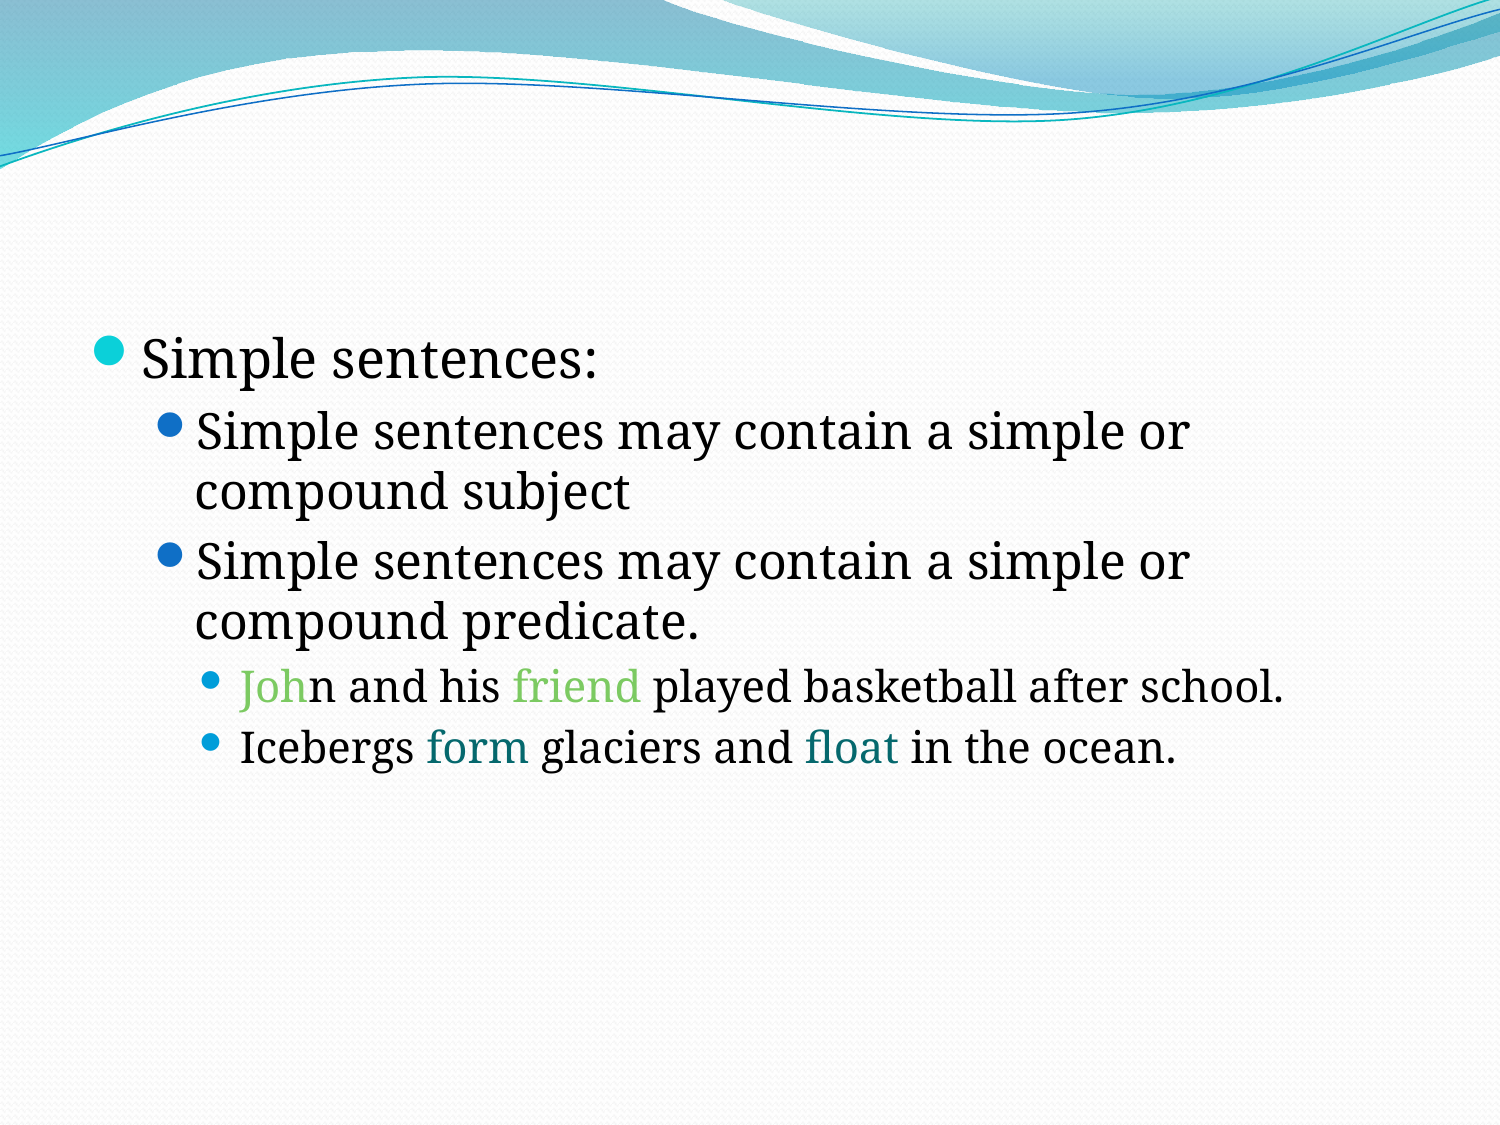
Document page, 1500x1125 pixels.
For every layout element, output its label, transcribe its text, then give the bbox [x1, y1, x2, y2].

list Simple sentences: Simple sentences may contain a simple or compound subject Simple sentences may contain a simple or compound predicate. John and his friend played basketball after school. Icebergs form glaciers and float in the ocean. [75, 317, 1425, 1038]
